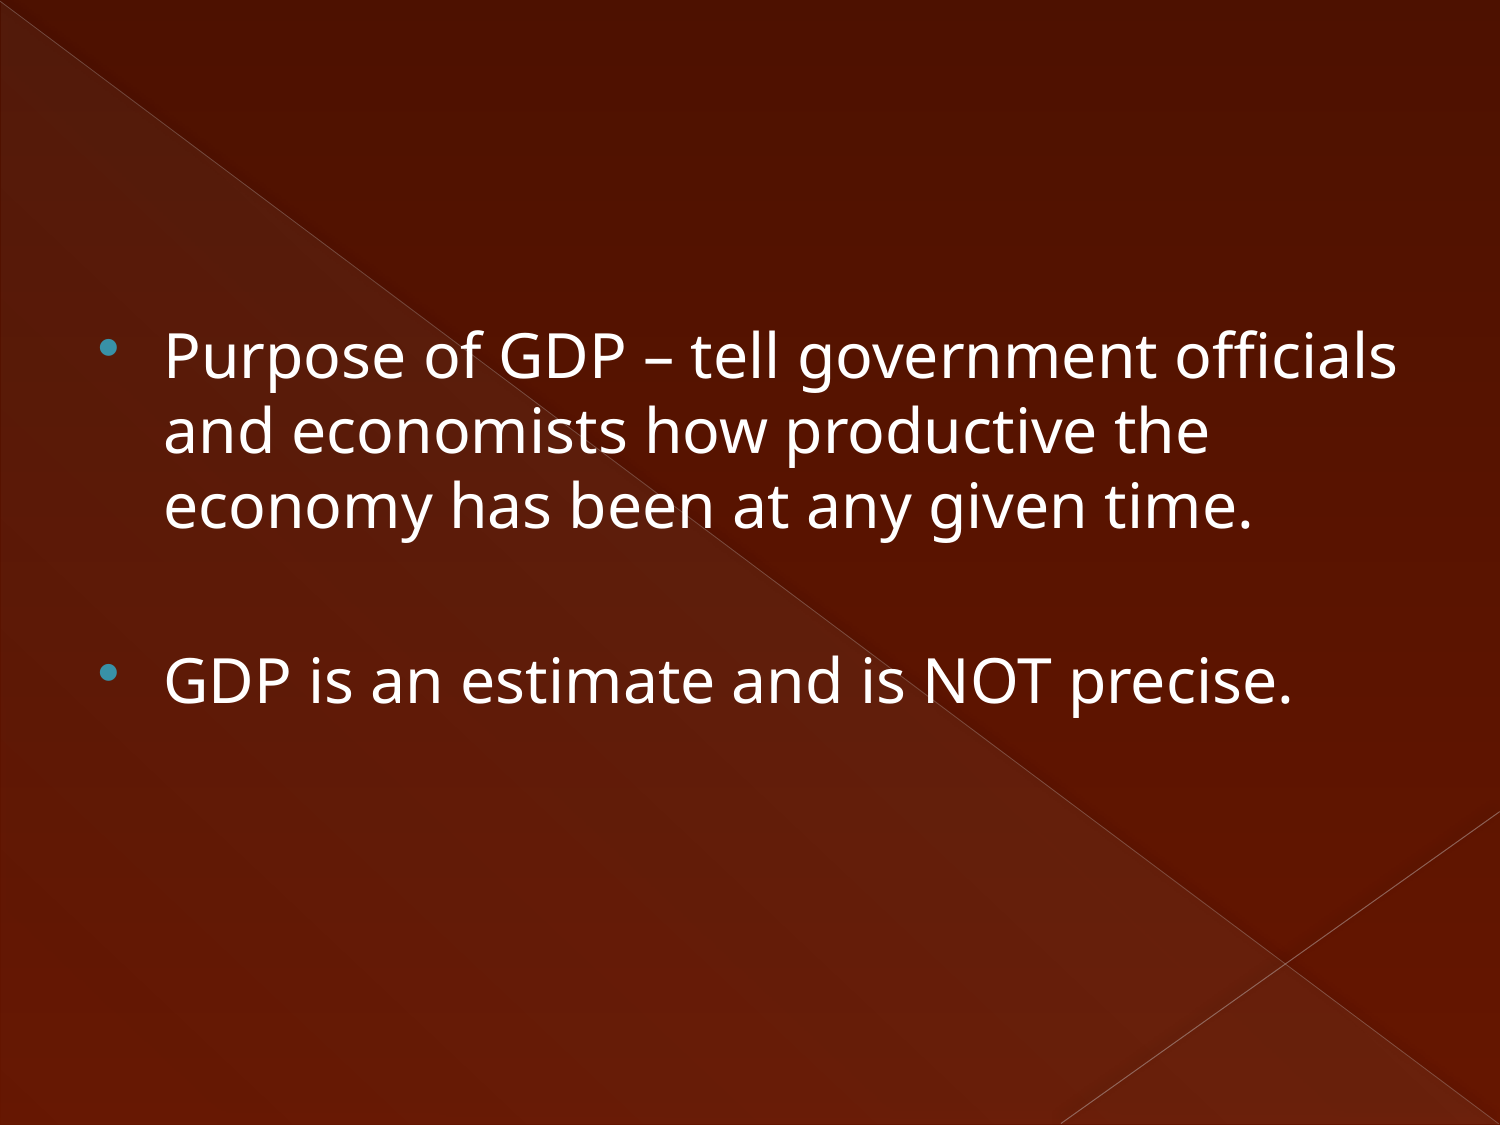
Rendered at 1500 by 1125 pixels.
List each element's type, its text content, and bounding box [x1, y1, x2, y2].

list Purpose of GDP – tell government officials and economists how productive the economy has been at any given time. GDP is an estimate and is NOT precise. [75, 308, 1425, 1059]
